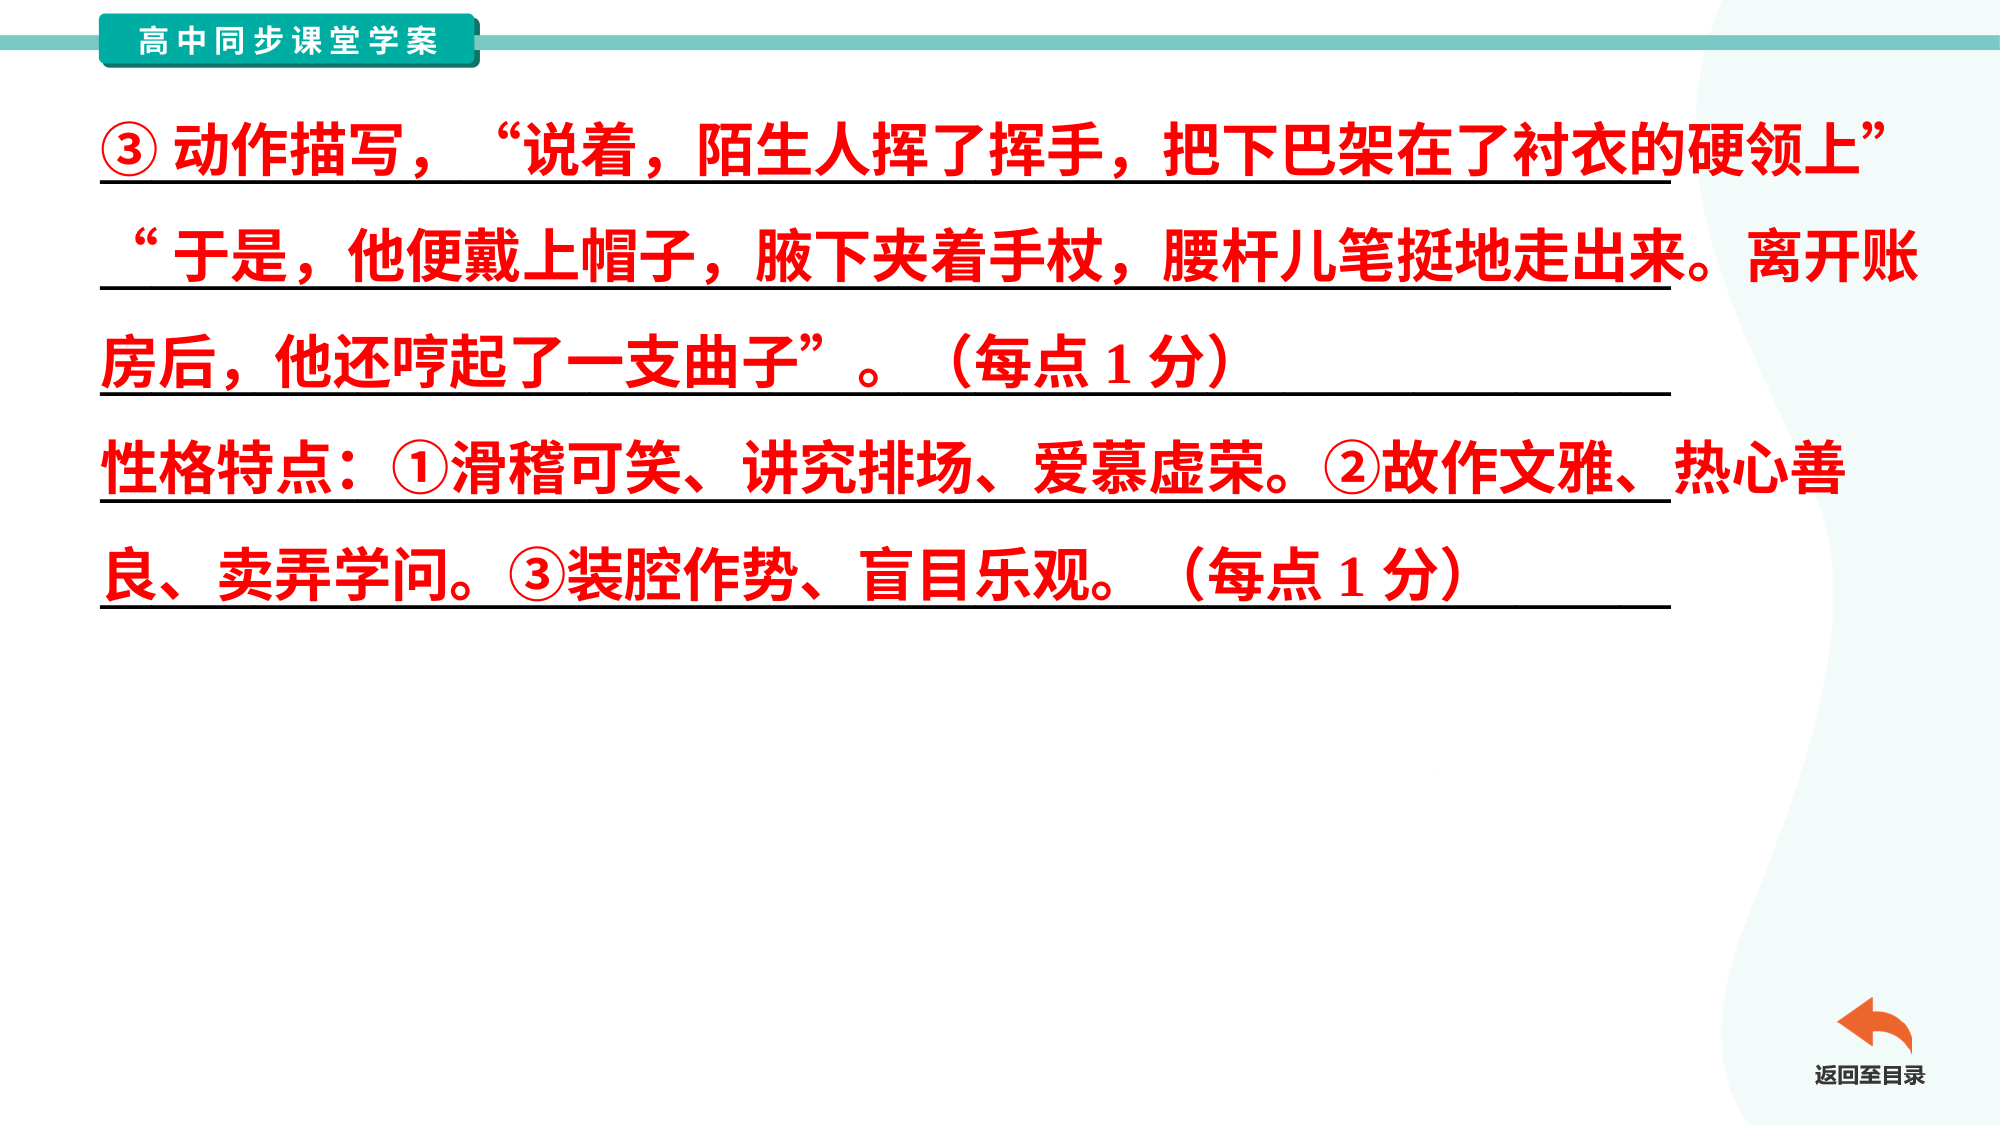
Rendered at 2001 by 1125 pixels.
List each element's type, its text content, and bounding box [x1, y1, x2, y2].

text_box _____________________________________________________________ _____________________________________________________________ _____________________________________________________________ _____________________________________________________________ _____________________________________________________________ [100, 608, 1899, 613]
text_box ③动作描写，“说着，陌生人挥了挥手，把下巴架在了衬衣的硬领上” “于是，他便戴上帽子，腋下夹着手杖，腰杆儿笔挺地走出来。离开账 房后，他还哼起了一支曲子”。（每点1分） 性格特点：①滑稽可笑、讲究排场、爱慕虚荣。②故作文雅、热心善 良、卖弄学问。③装腔作势、盲目乐观。（每点1分） [100, 76, 1899, 608]
picture [0, 0, 2000, 1125]
